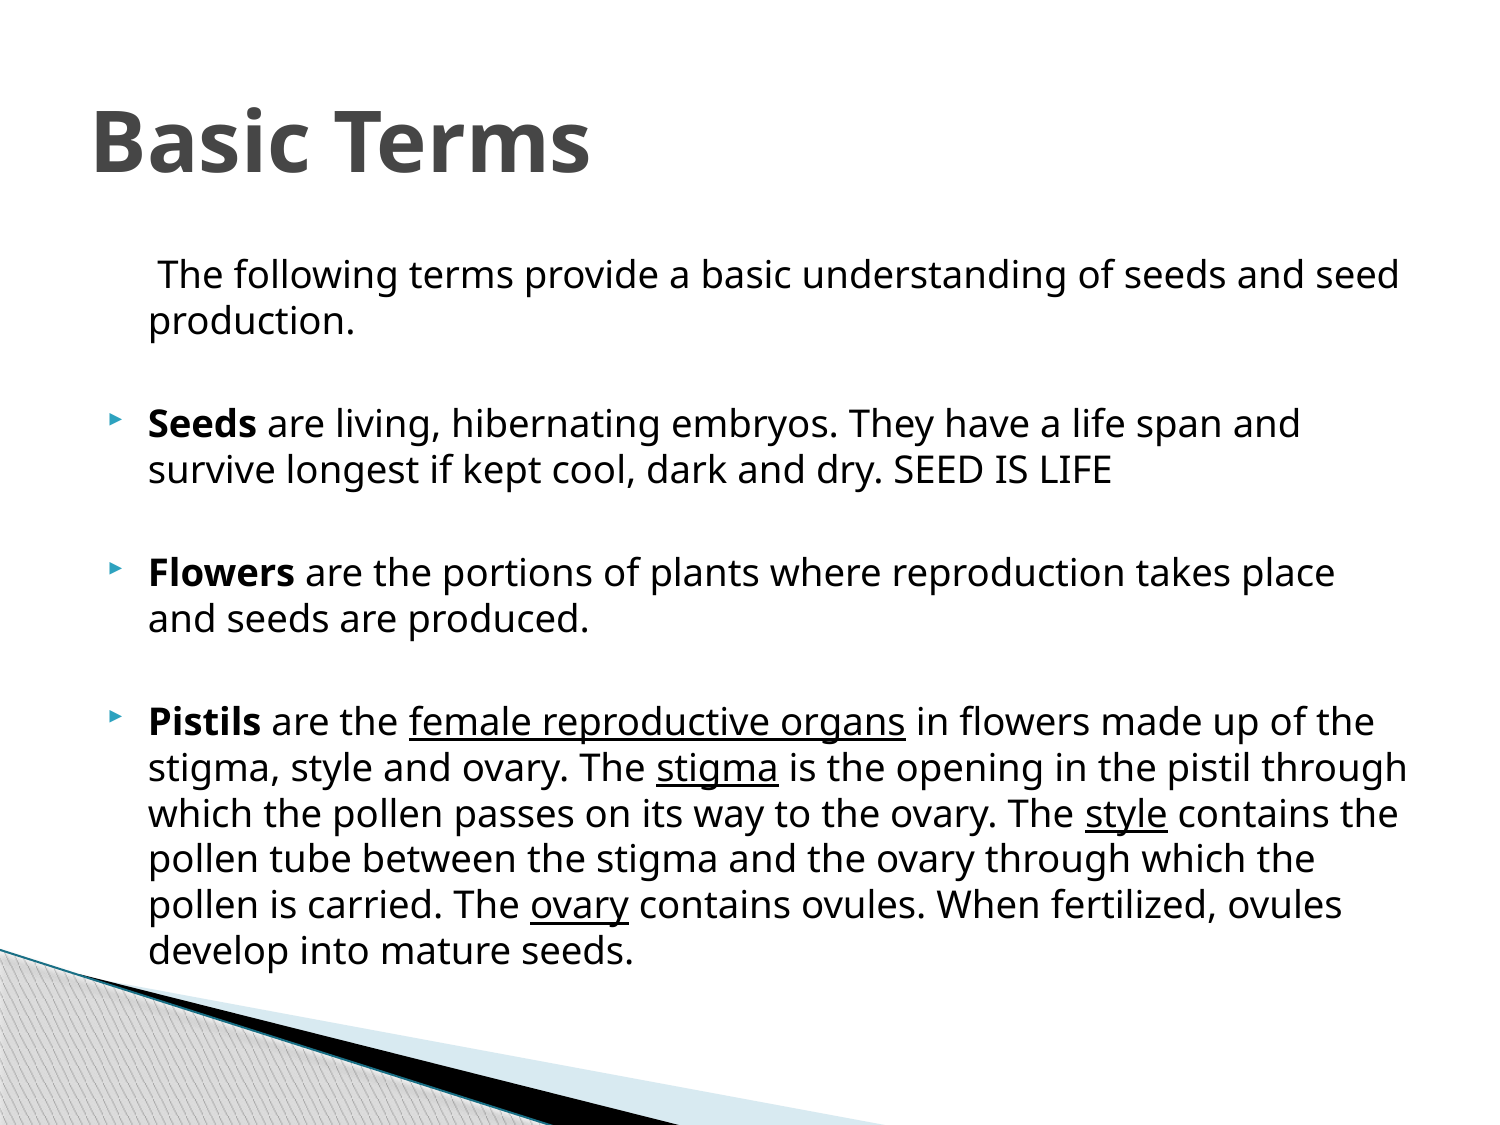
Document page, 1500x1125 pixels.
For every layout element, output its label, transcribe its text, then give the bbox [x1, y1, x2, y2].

list The following terms provide a basic understanding of seeds and seed production. Seeds are living, hibernating embryos. They have a life span and survive longest if kept cool, dark and dry. SEED IS LIFE Flowers are the portions of plants where reproduction takes place and seeds are produced. Pistils are the female reproductive organs in flowers made up of the stigma, style and ovary. The stigma is the opening in the pistil through which the pollen passes on its way to the ovary. The style contains the pollen tube between the stigma and the ovary through which the pollen is carried. The ovary contains ovules. When fertilized, ovules develop into mature seeds. [75, 243, 1425, 986]
title Basic Terms [75, 45, 1425, 233]
